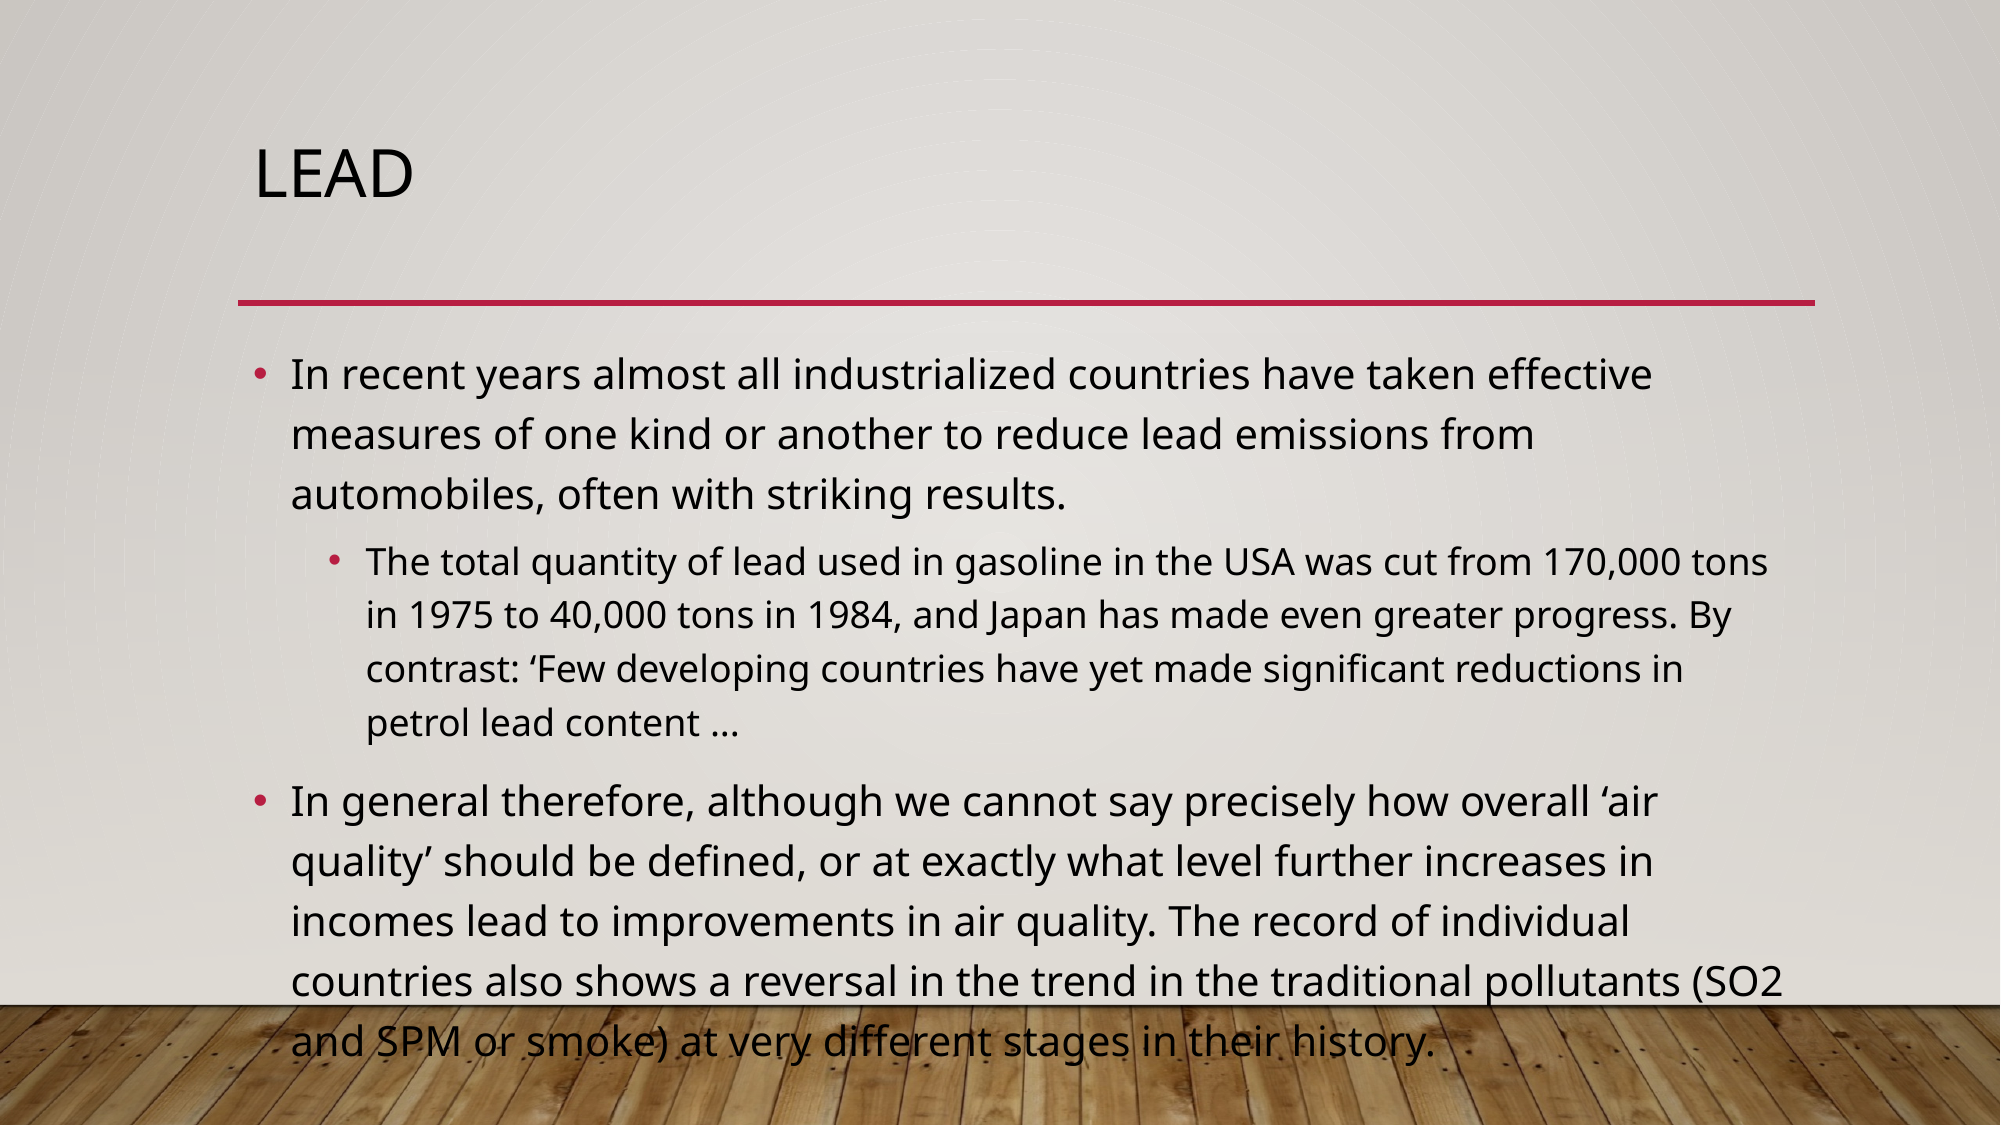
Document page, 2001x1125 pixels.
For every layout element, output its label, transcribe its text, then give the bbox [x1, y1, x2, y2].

list In recent years almost all industrialized countries have taken effective measures of one kind or another to reduce lead emissions from automobiles, often with striking results. The total quantity of lead used in gasoline in the USA was cut from 170,000 tons in 1975 to 40,000 tons in 1984, and Japan has made even greater progress. By contrast: ‘Few developing countries have yet made significant reductions in petrol lead content ... In general therefore, although we cannot say precisely how overall ‘air quality’ should be defined, or at exactly what level further increases in incomes lead to improvements in air quality. The record of individual countries also shows a reversal in the trend in the traditional pollutants (SO2 and SPM or smoke) at very different stages in their history. [238, 330, 1814, 1028]
picture [0, 1005, 2000, 1125]
title lead [238, 131, 1814, 305]
